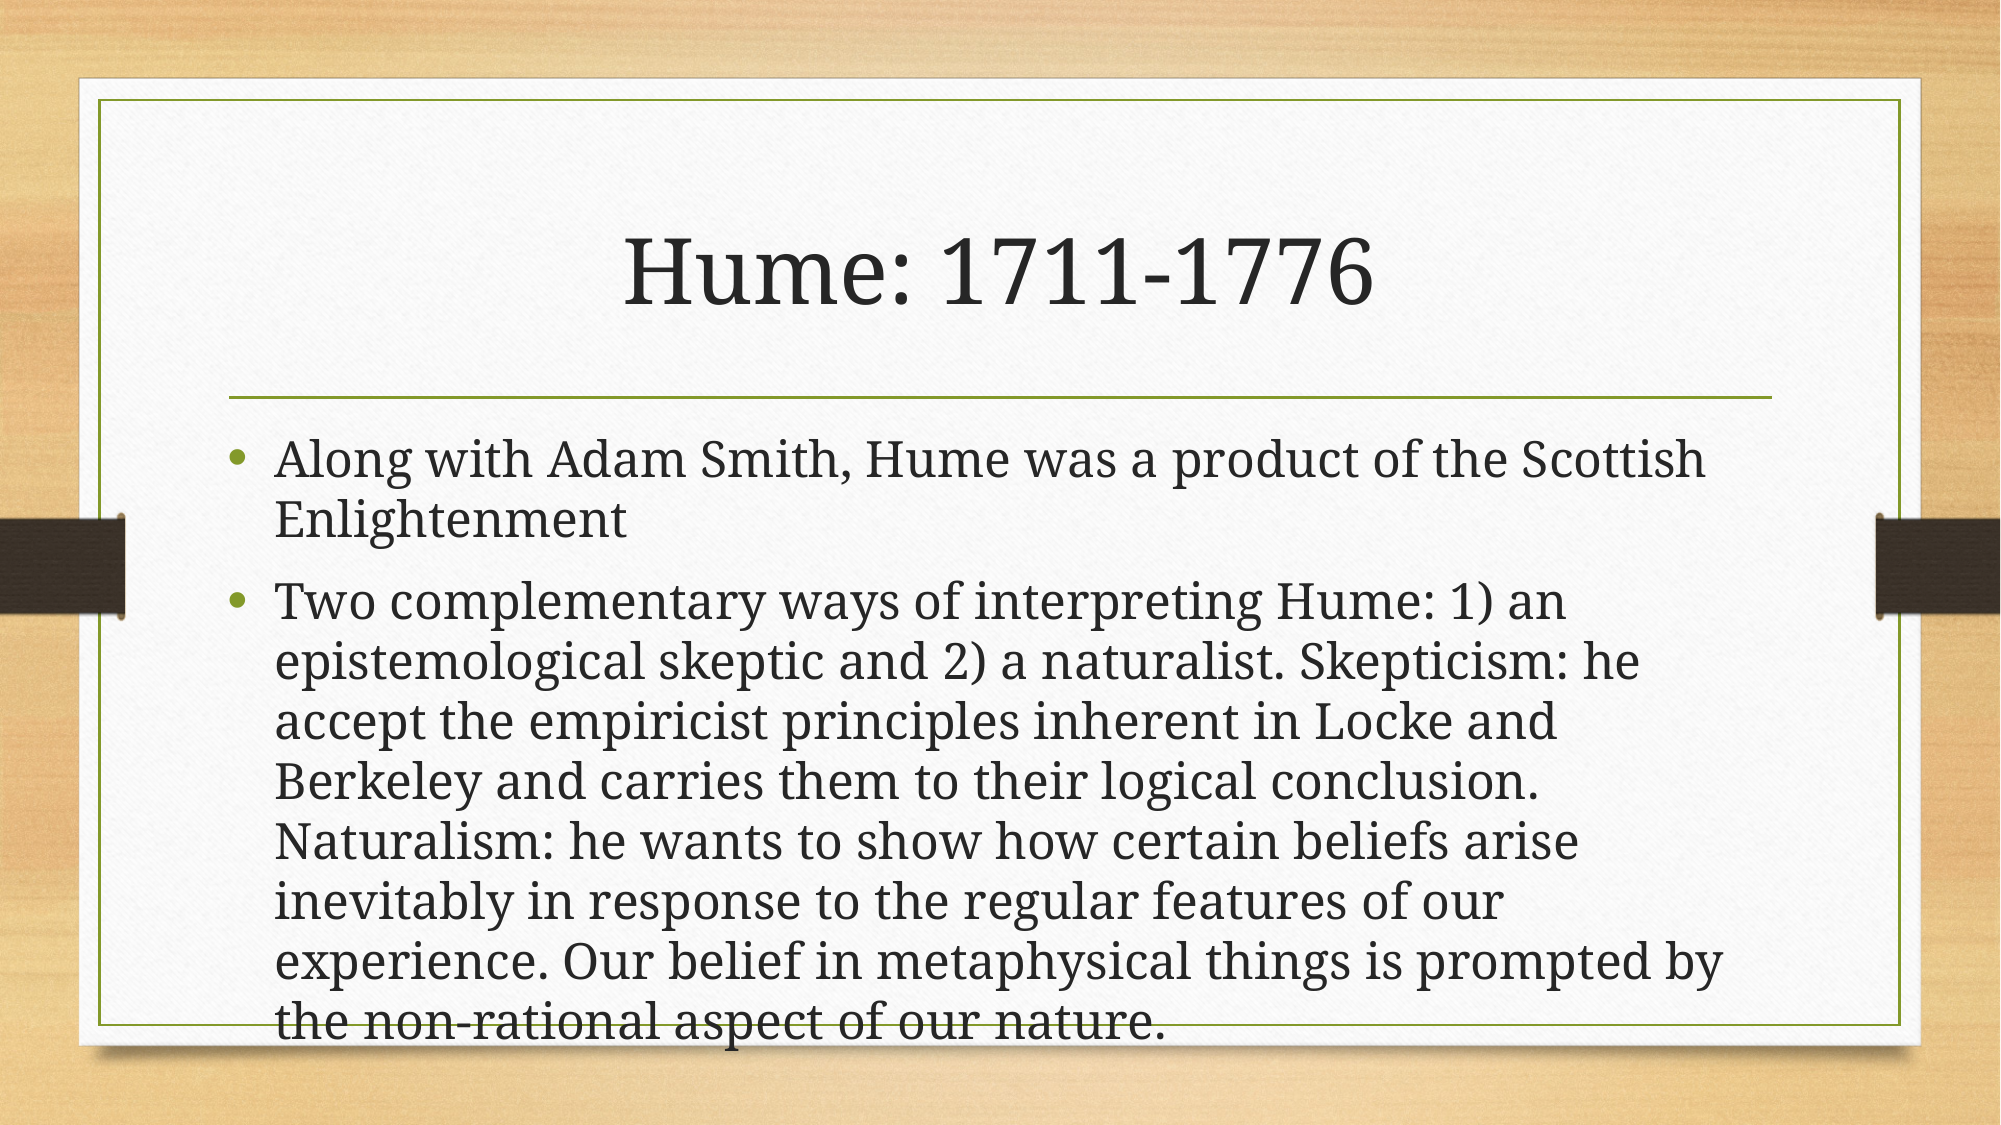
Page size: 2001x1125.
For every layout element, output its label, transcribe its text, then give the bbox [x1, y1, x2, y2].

title Hume: 1711-1776 [212, 161, 1788, 375]
picture [0, 0, 2001, 1125]
list Along with Adam Smith, Hume was a product of the Scottish Enlightenment Two complementary ways of interpreting Hume: 1) an epistemological skeptic and 2) a naturalist. Skepticism: he accept the empiricist principles inherent in Locke and Berkeley and carries them to their logical conclusion. Naturalism: he wants to show how certain beliefs arise inevitably in response to the regular features of our experience. Our belief in metaphysical things is prompted by the non-rational aspect of our nature. [212, 419, 1788, 964]
